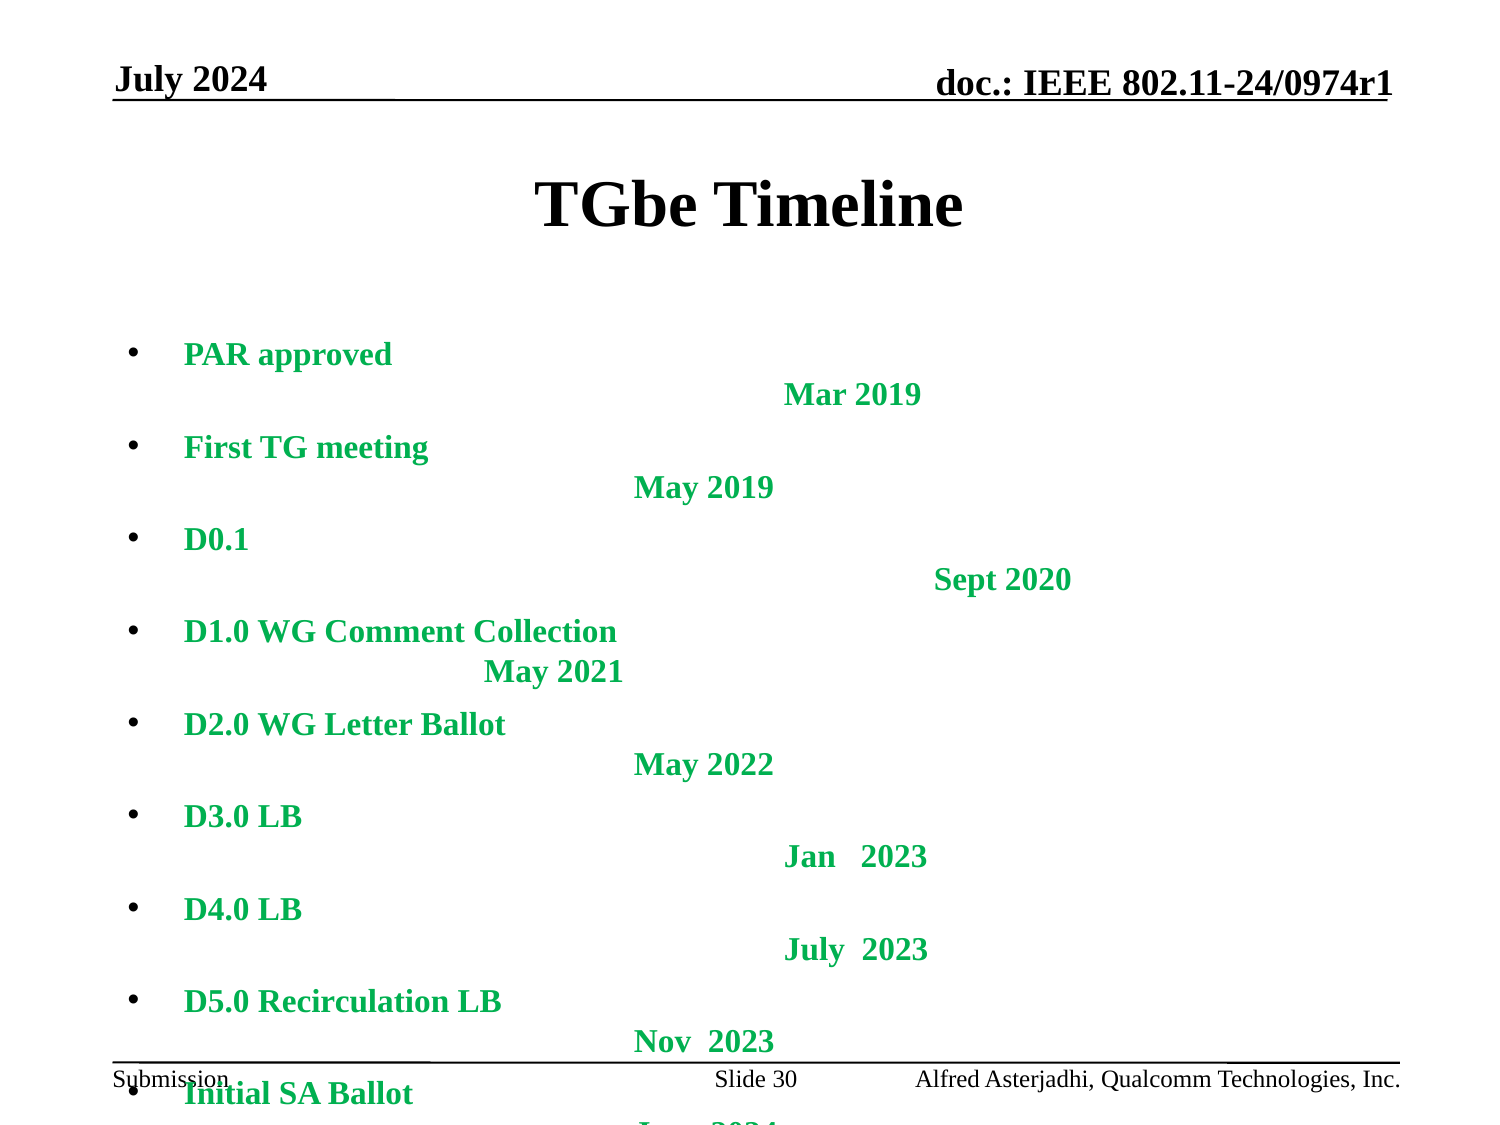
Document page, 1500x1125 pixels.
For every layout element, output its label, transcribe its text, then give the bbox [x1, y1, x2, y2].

title TGbe Timeline [112, 112, 1388, 288]
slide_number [114, 54, 423, 100]
list PAR approved Mar 2019 First TG meeting May 2019 D0.1 Sept 2020 D1.0 WG Comment Collection May 2021 D2.0 WG Letter Ballot May 2022 D3.0 LB Jan 2023 D4.0 LB July 2023 D5.0 Recirculation LB Nov 2023 Initial SA Ballot Jan 2024 Final 802.11 WG approval Sept 2024 802 EC approval Sept 2024 RevCom and SASB approval Dec 2024 [112, 324, 1388, 1000]
slide_number Slide 30 [712, 1061, 800, 1123]
footer Alfred Asterjadhi, Qualcomm Technologies, Inc. [878, 1061, 1402, 1093]
